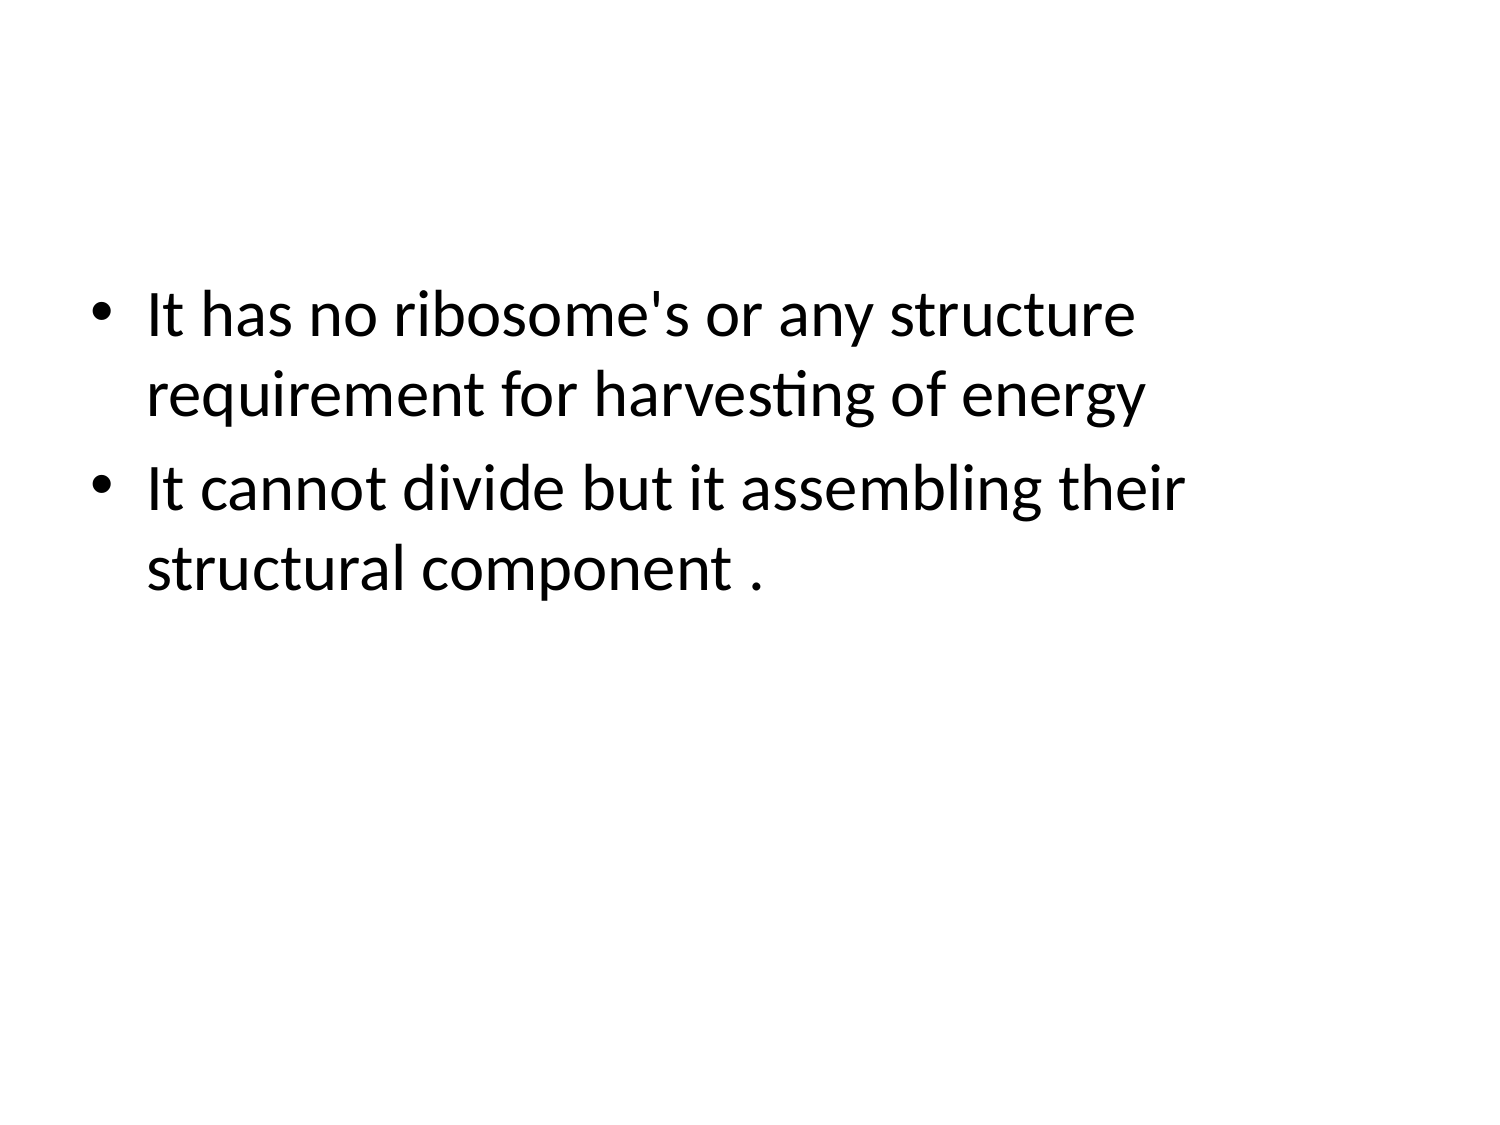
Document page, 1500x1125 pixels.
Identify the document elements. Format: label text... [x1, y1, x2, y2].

list It has no ribosome's or any structure requirement for harvesting of energy It cannot divide but it assembling their structural component . [75, 262, 1425, 1005]
